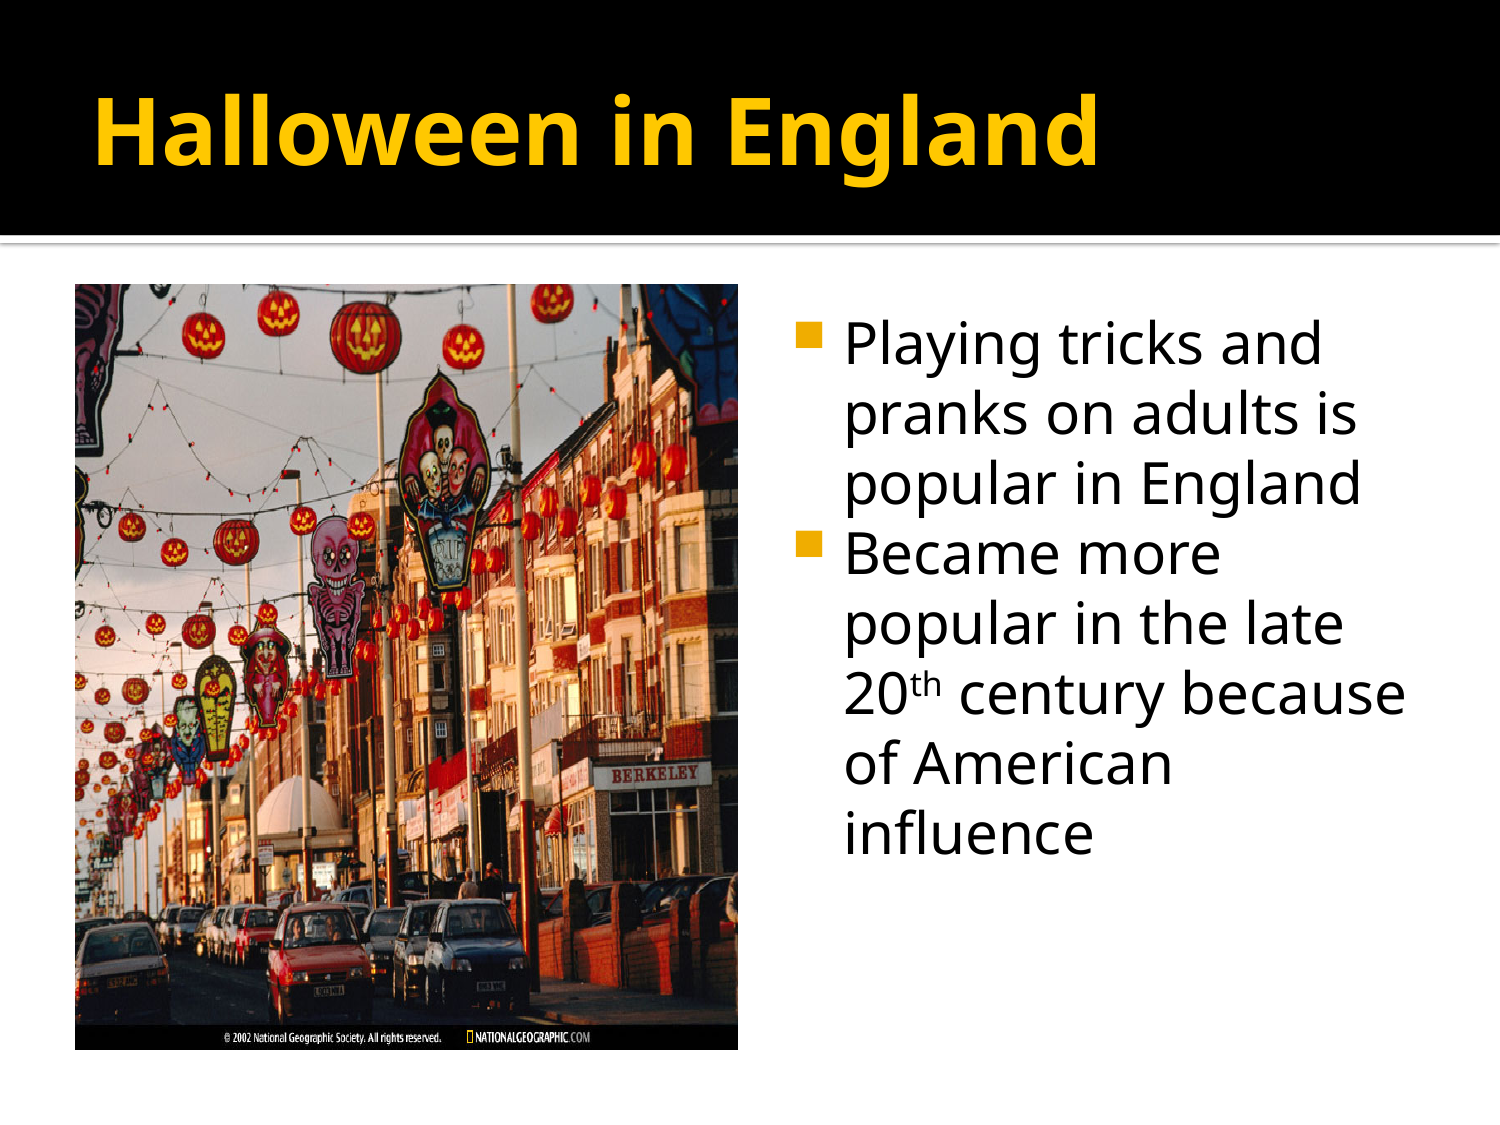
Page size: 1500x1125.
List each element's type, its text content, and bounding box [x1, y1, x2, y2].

picture [74, 284, 738, 1050]
title Halloween in England [75, 24, 1425, 231]
list Playing tricks and pranks on adults is popular in England Became more popular in the late 20th century because of American influence [762, 290, 1426, 1050]
